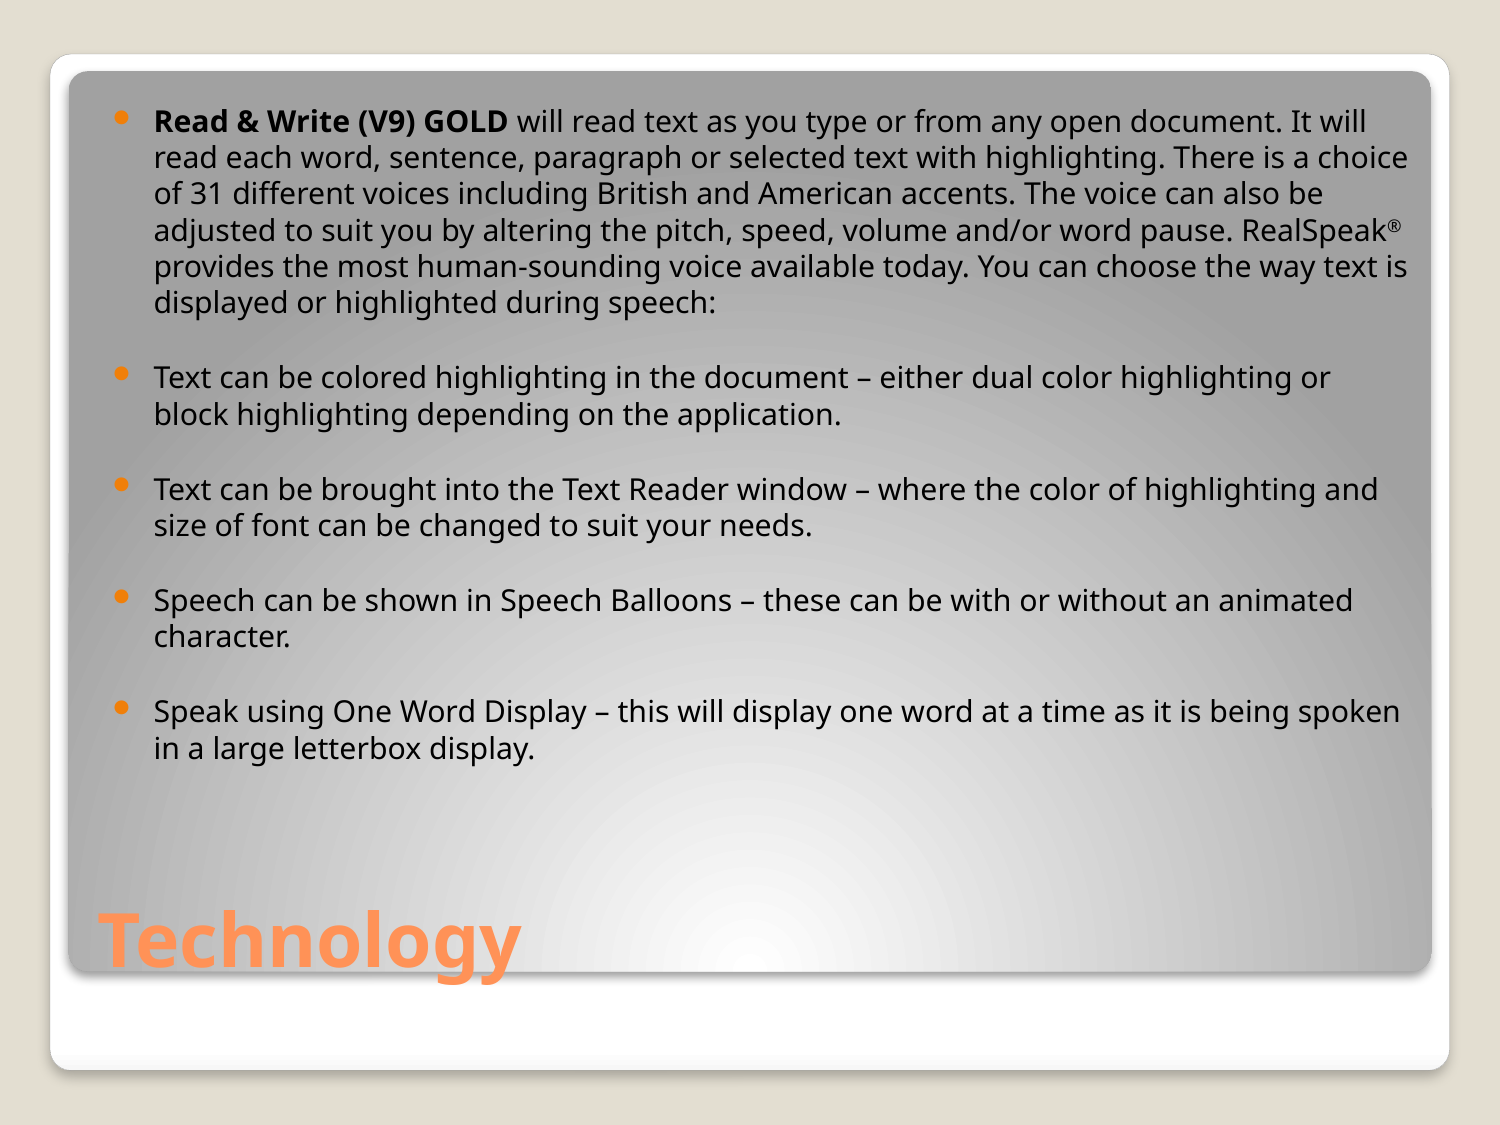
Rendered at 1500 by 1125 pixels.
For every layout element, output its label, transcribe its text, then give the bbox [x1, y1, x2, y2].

title Technology [82, 817, 1425, 990]
list Read & Write (V9) GOLD will read text as you type or from any open document. It will read each word, sentence, paragraph or selected text with highlighting. There is a choice of 31 different voices including British and American accents. The voice can also be adjusted to suit you by altering the pitch, speed, volume and/or word pause. RealSpeak® provides the most human-sounding voice available today. You can choose the way text is displayed or highlighted during speech: Text can be colored highlighting in the document – either dual color highlighting or block highlighting depending on the application. Text can be brought into the Text Reader window – where the color of highlighting and size of font can be changed to suit your needs. Speech can be shown in Speech Balloons – these can be with or without an animated character. Speak using One Word Display – this will display one word at a time as it is being spoken in a large letterbox display. [82, 86, 1425, 774]
